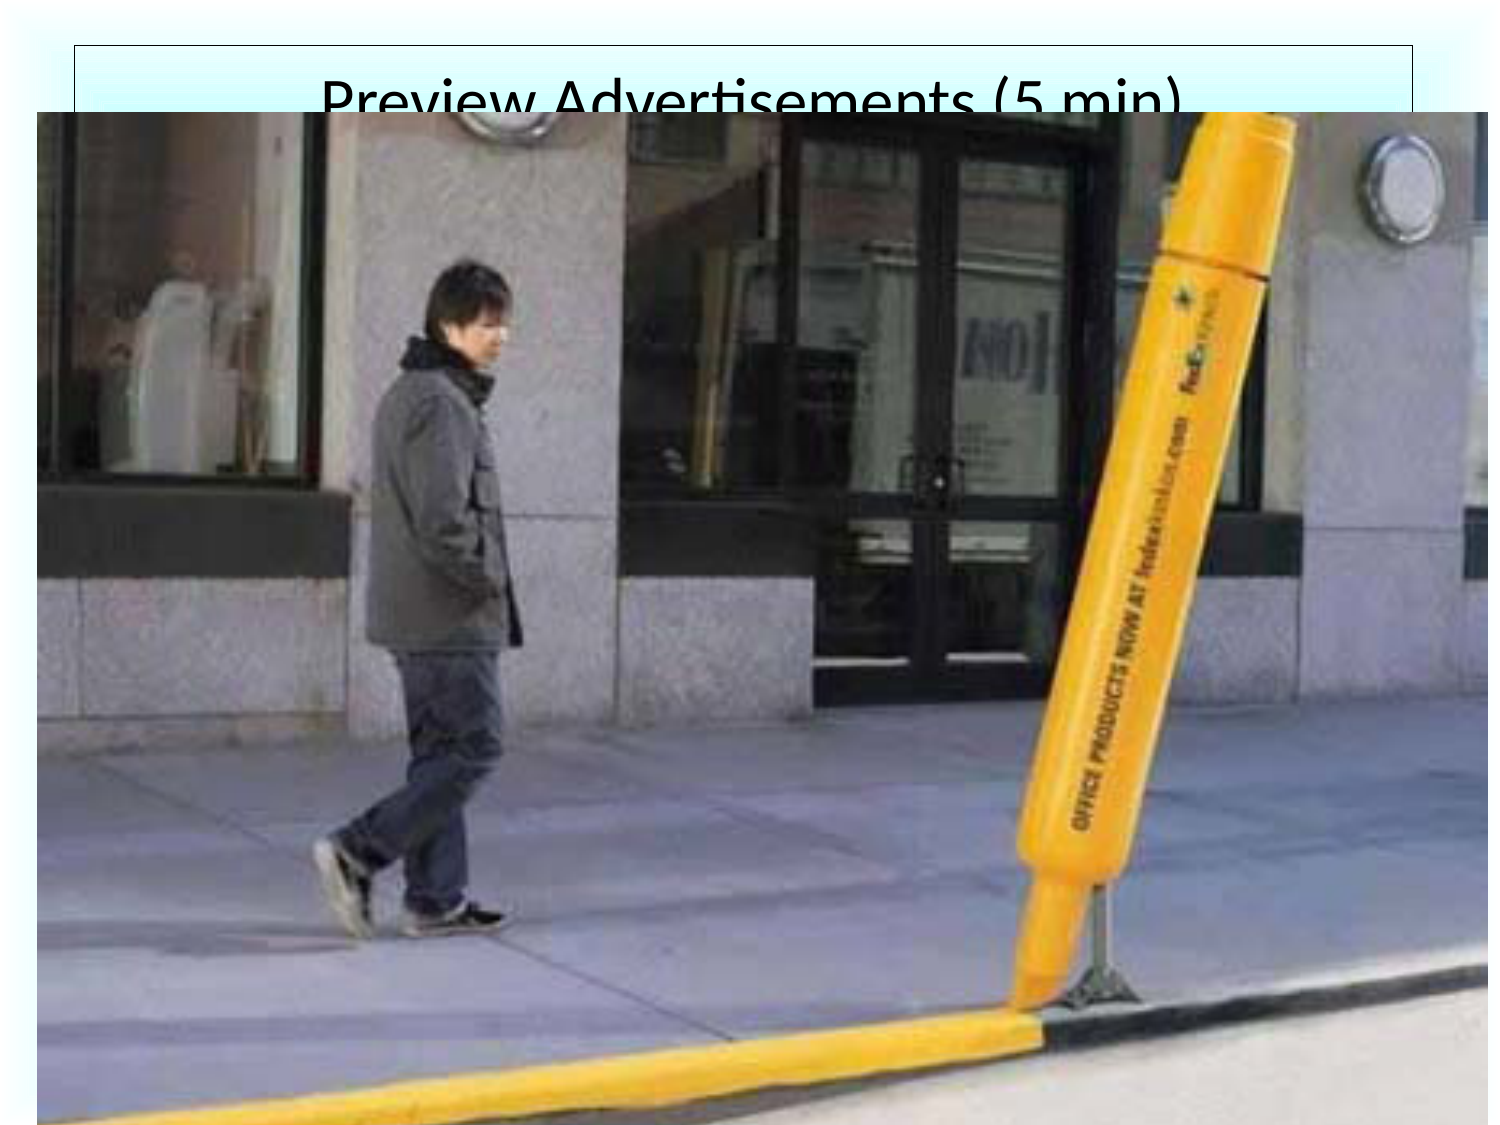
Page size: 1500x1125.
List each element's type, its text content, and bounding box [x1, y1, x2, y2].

text_box Preview Advertisements (5 min) [74, 45, 1413, 110]
picture [37, 112, 1488, 1125]
